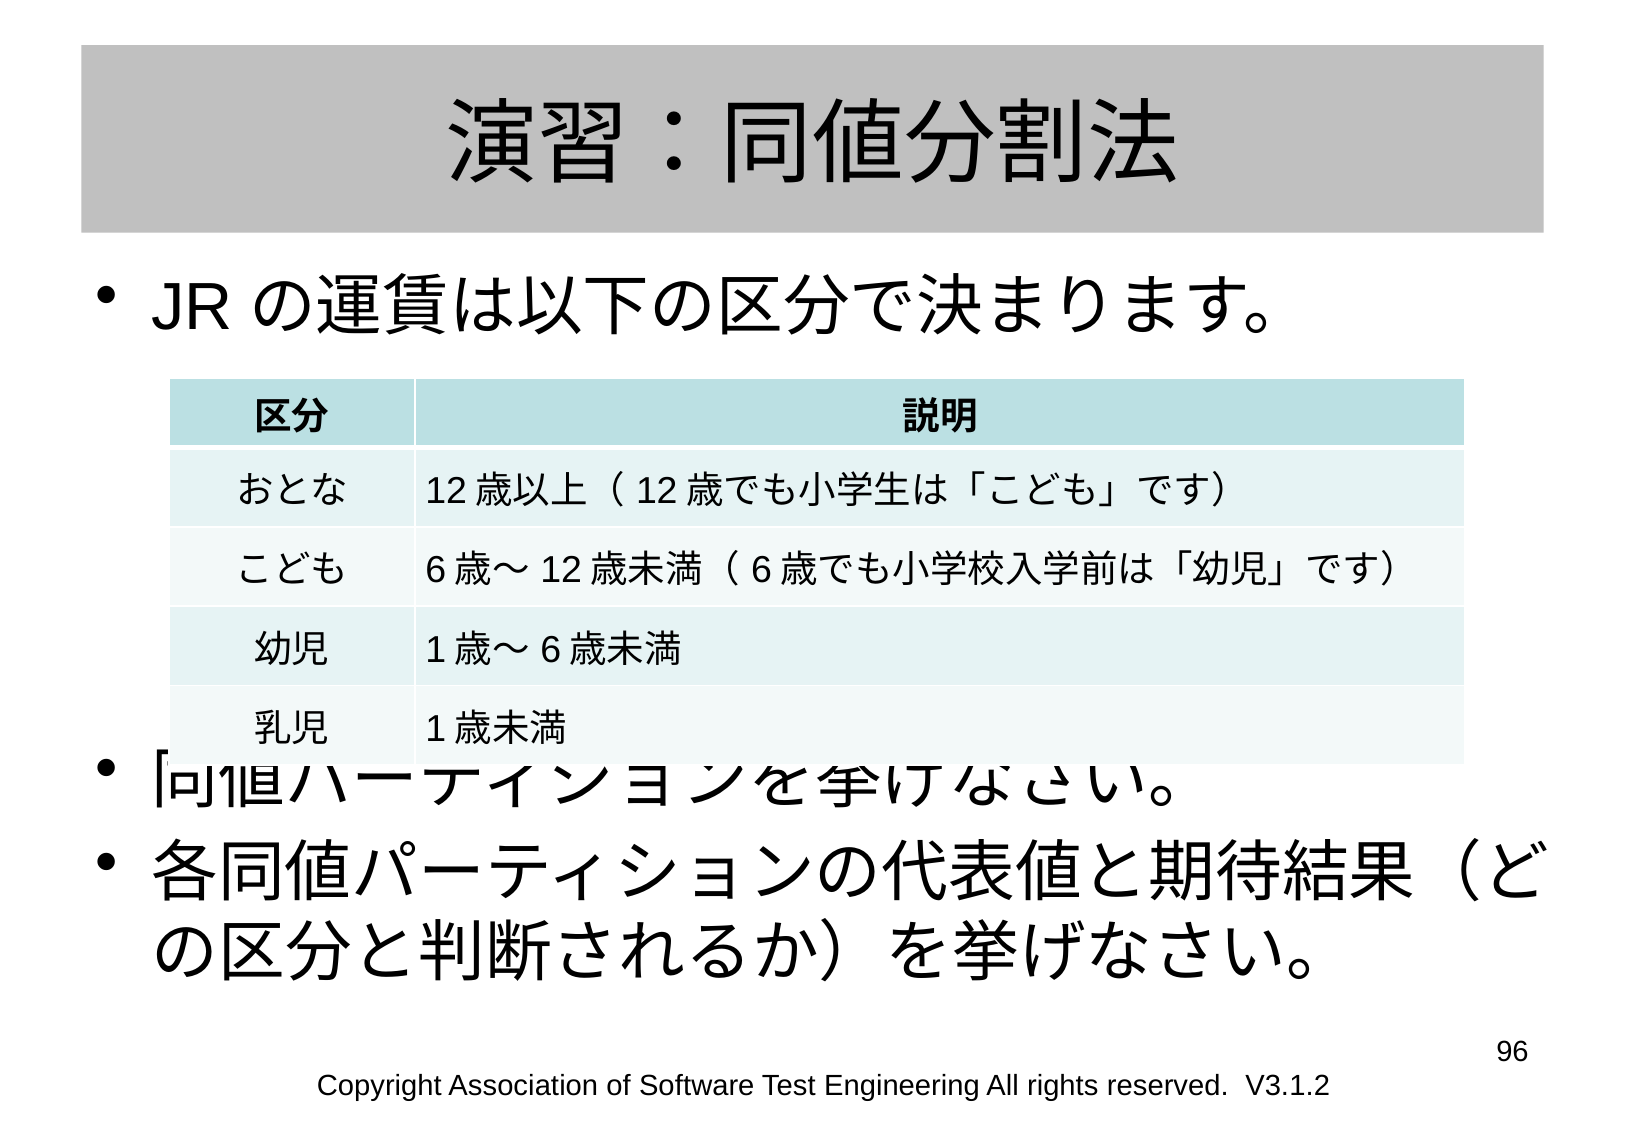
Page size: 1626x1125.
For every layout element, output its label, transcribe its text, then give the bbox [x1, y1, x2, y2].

list JRの運賃は以下の区分で決まります。 同値パーティションを挙げなさい。 各同値パーティションの代表値と期待結果（どの区分と判断されるか）を挙げなさい。 [79, 255, 1568, 1012]
table_cell こども [170, 528, 414, 605]
table_cell おとな [170, 450, 414, 526]
table_cell 12歳以上（12歳でも小学生は「こども」です） [416, 450, 1464, 526]
table_cell 6歳～12歳未満（6歳でも小学校入学前は「幼児」です） [416, 528, 1464, 605]
table_cell 幼児 [170, 607, 414, 685]
table_header 説明 [416, 379, 1464, 445]
slide_number 96 [1164, 1024, 1544, 1103]
table_cell 1歳未満 [416, 686, 1464, 764]
table_header 区分 [170, 379, 414, 445]
title 演習：同値分割法 [80, 44, 1544, 233]
footer Copyright Association of Software Test Engineering All rights reserved. V3.1.2 [233, 1058, 1416, 1103]
table_cell 1歳～6歳未満 [416, 607, 1464, 685]
table_cell 乳児 [170, 686, 414, 764]
